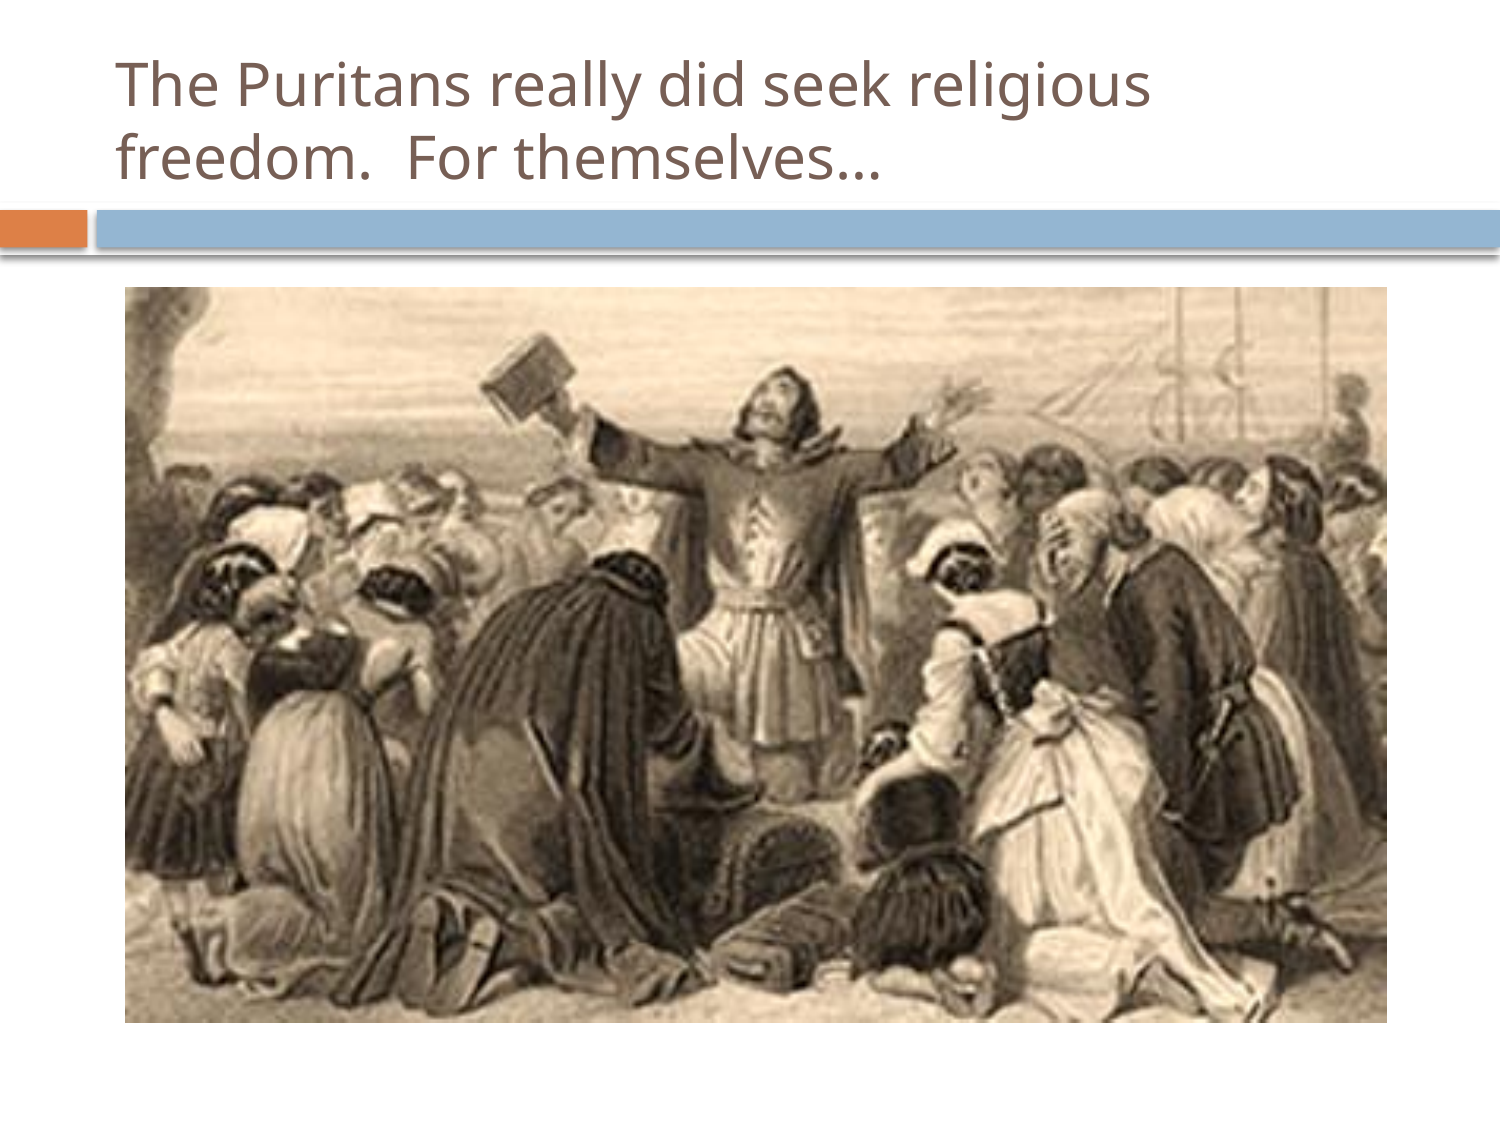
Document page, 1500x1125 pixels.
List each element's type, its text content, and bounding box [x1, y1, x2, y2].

title The Puritans really did seek religious freedom. For themselves… [100, 37, 1438, 200]
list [124, 287, 1387, 1023]
